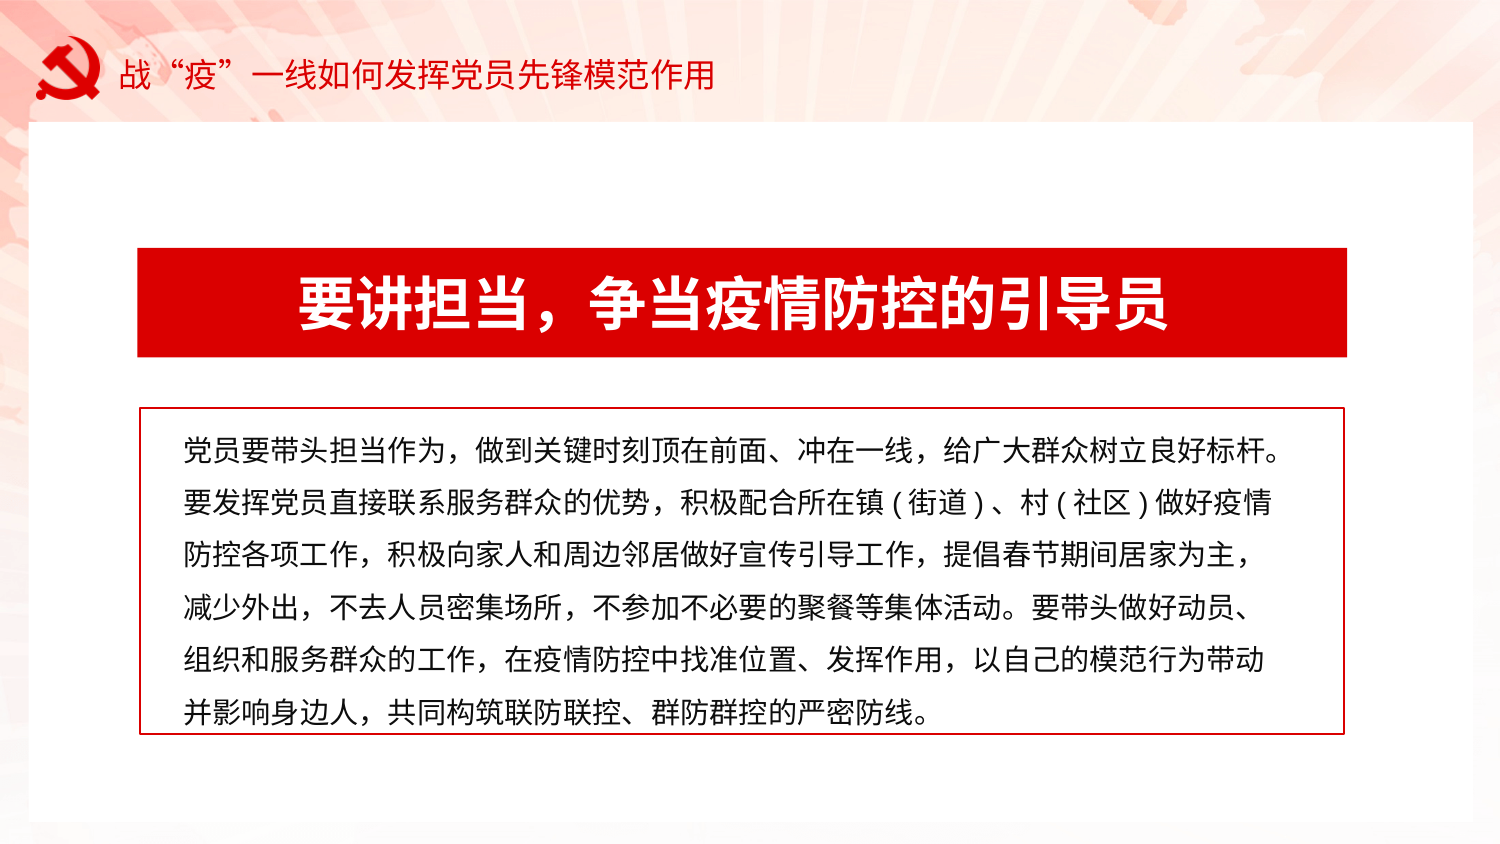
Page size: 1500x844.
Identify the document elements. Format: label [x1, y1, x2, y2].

picture [0, 0, 1500, 844]
text_box [140, 407, 1344, 735]
text_box [137, 247, 1348, 358]
